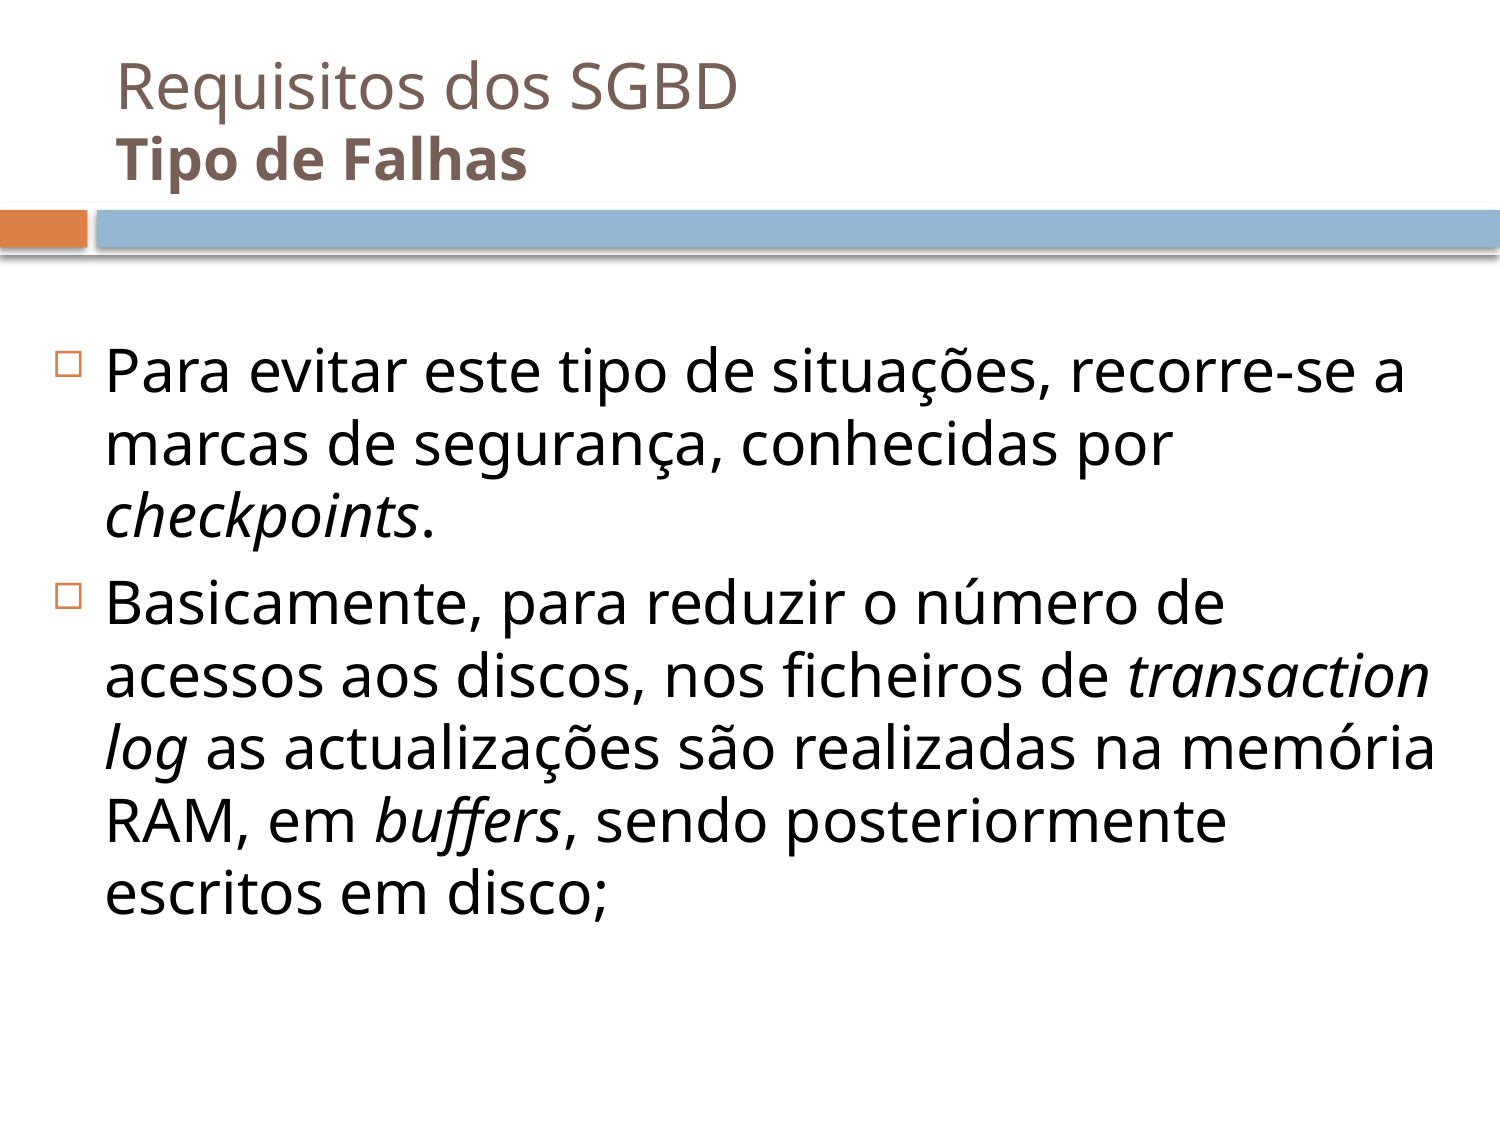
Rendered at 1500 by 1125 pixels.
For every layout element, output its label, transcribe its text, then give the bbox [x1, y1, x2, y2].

title Requisitos dos SGBD Tipo de Falhas [100, 37, 1438, 200]
list Para evitar este tipo de situações, recorre-se a marcas de segurança, conhecidas por checkpoints. Basicamente, para reduzir o número de acessos aos discos, nos ficheiros de transaction log as actualizações são realizadas na memória RAM, em buffers, sendo posteriormente escritos em disco; [37, 324, 1463, 1000]
